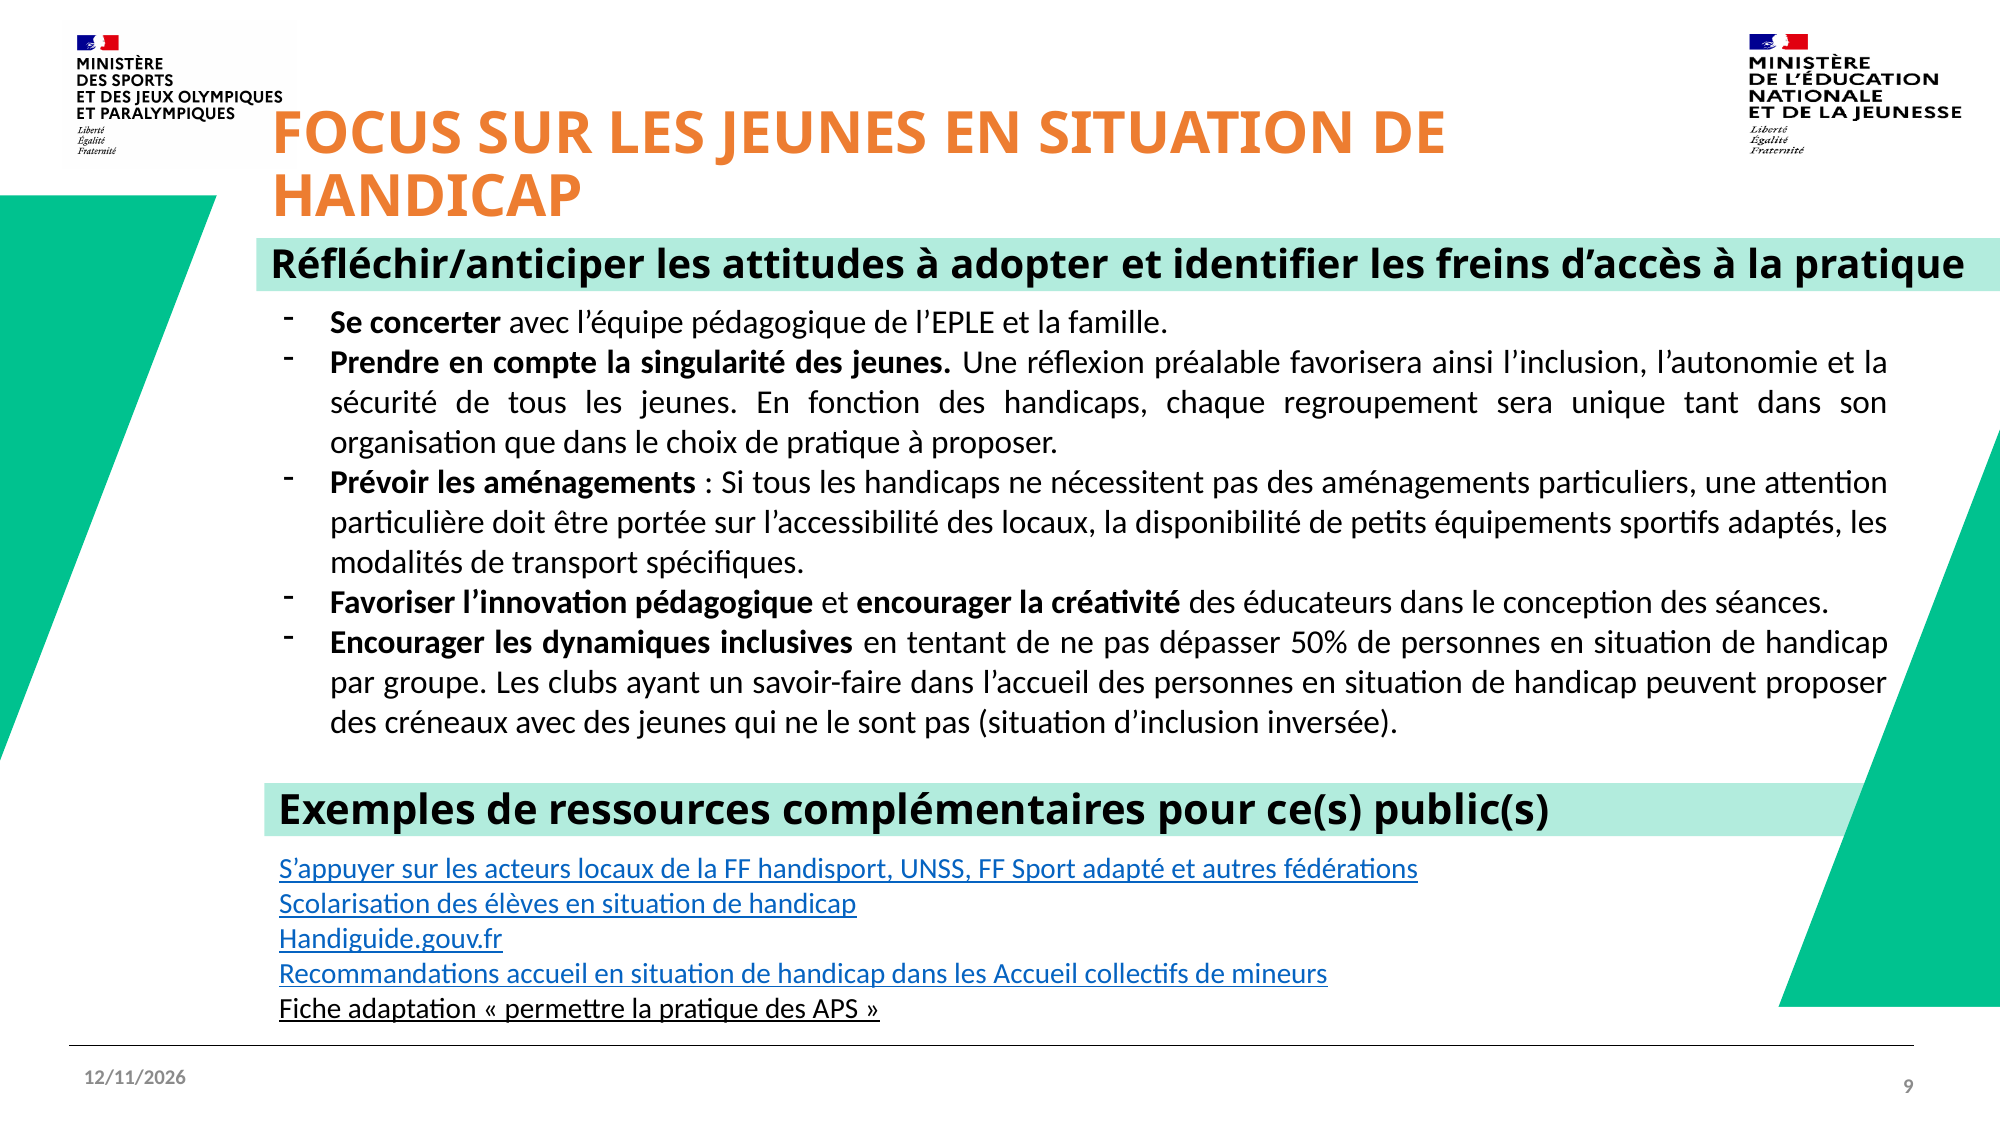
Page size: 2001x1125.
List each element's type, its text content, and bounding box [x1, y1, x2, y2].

text_box S’appuyer sur les acteurs locaux de la FF handisport, UNSS, FF Sport adapté et autres fédérations Scolarisation des élèves en situation de handicap Handiguide.gouv.fr Recommandations accueil en situation de handicap dans les Accueil collectifs de mineurs Fiche adaptation « permettre la pratique des APS » [264, 842, 1863, 1032]
text_box Exemples de ressources complémentaires pour ce(s) public(s) [264, 783, 1888, 837]
picture [1749, 34, 1963, 155]
slide_number 9 [1618, 1046, 1914, 1125]
title Focus sur les Jeunes EN SITUATION DE HANDICAP [256, 91, 1669, 238]
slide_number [69, 1046, 519, 1107]
text_box Se concerter avec l’équipe pédagogique de l’EPLE et la famille. Prendre en compte la singularité des jeunes. Une réflexion préalable favorisera ainsi l’inclusion, l’autonomie et la sécurité de tous les jeunes. En fonction des handicaps, chaque regroupement sera unique tant dans son organisation que dans le choix de pratique à proposer. Prévoir les aménagements : Si tous les handicaps ne nécessitent pas des aménagements particuliers, une attention particulière doit être portée sur l’accessibilité des locaux, la disponibilité de petits équipements sportifs adaptés, les modalités de transport spécifiques. Favoriser l’innovation pédagogique et encourager la créativité des éducateurs dans le conception des séances. Encourager les dynamiques inclusives en tentant de ne pas dépasser 50% de personnes en situation de handicap par groupe. Les clubs ayant un savoir-faire dans l’accueil des personnes en situation de handicap peuvent proposer des créneaux avec des jeunes qui ne le sont pas (situation d’inclusion inversée). [193, 253, 1905, 823]
text_box Réfléchir/anticiper les attitudes à adopter et identifier les freins d’accès à la pratique [256, 238, 2000, 292]
picture [62, 20, 297, 169]
